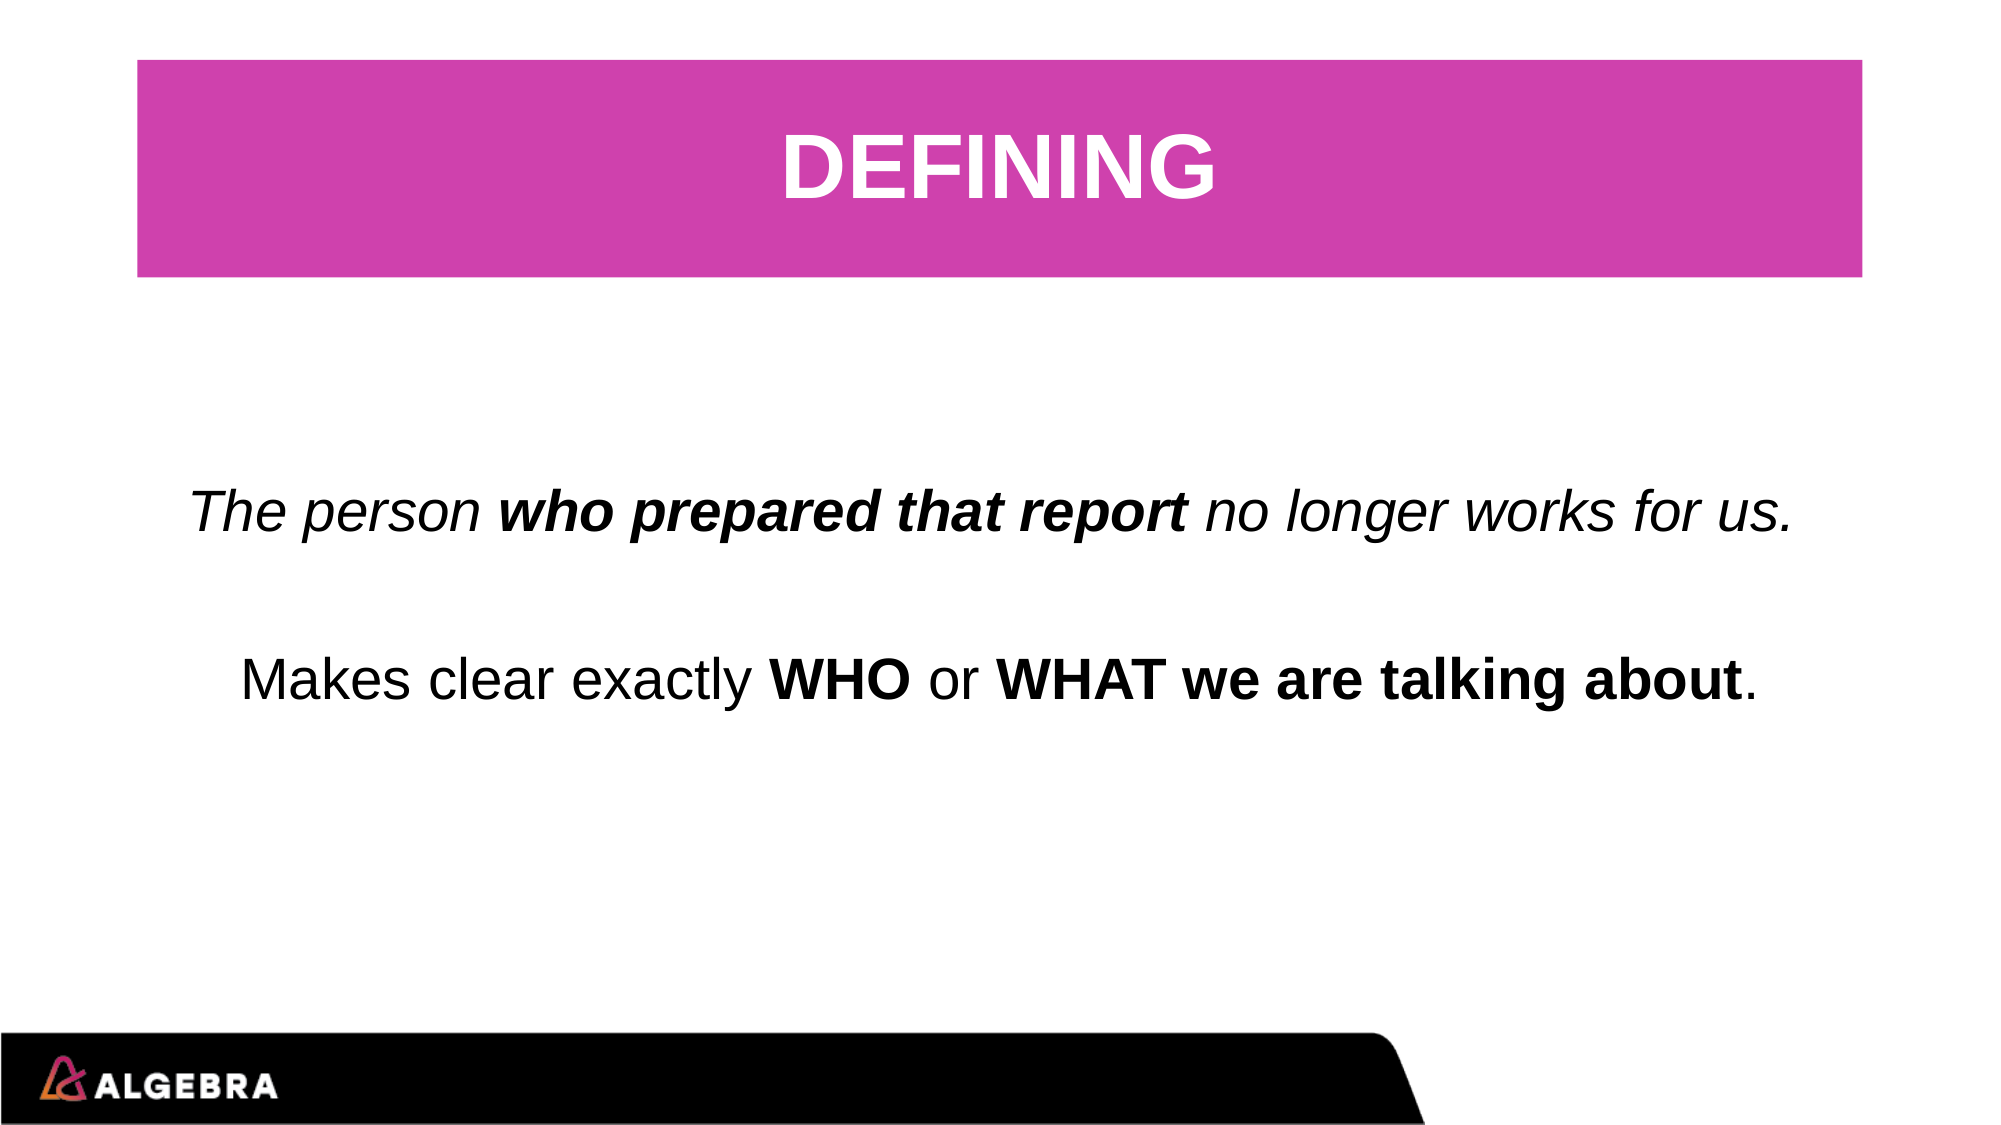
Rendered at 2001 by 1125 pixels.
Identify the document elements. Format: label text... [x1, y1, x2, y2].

title DEFINING [137, 59, 1863, 278]
list The person who prepared that report no longer works for us. Makes clear exactly WHO or WHAT we are talking about. [137, 299, 1863, 1014]
picture [0, 1032, 1425, 1125]
